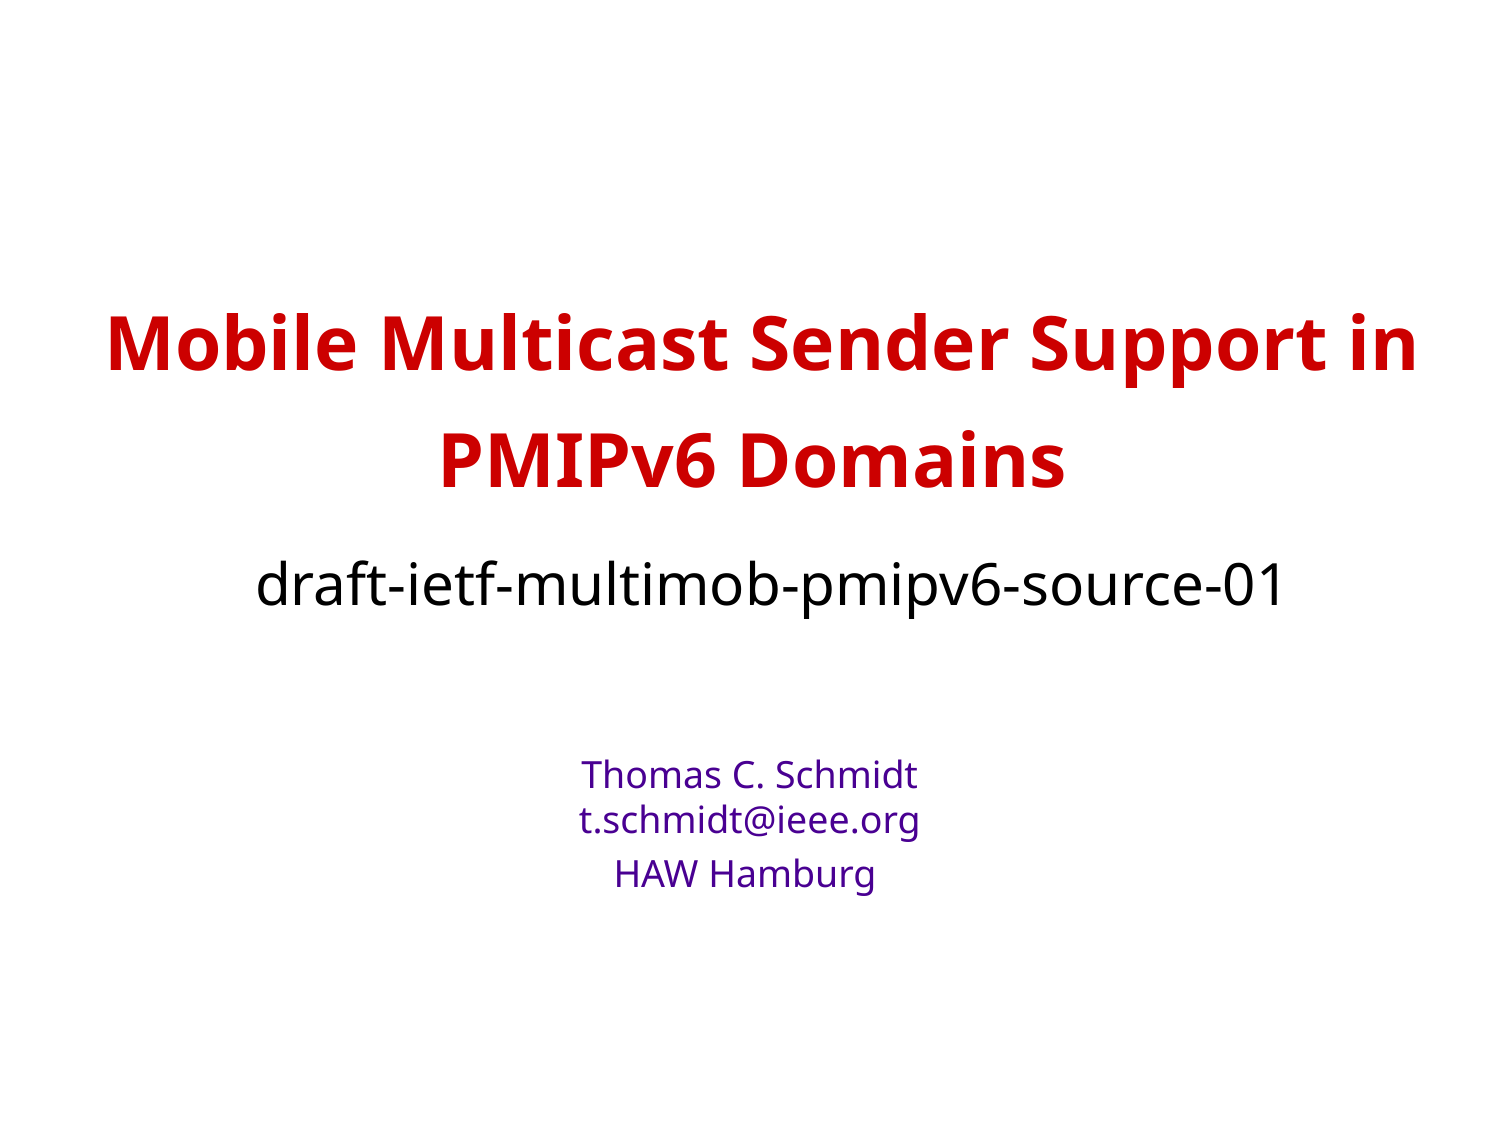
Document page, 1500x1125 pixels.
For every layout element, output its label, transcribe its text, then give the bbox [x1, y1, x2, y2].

title Mobile Multicast Sender Support in PMIPv6 Domains draft-ietf-multimob-pmipv6-source-01 [24, 195, 1500, 693]
subtitle Thomas C. Schmidt t.schmidt@ieee.org HAW Hamburg [49, 697, 1451, 1074]
